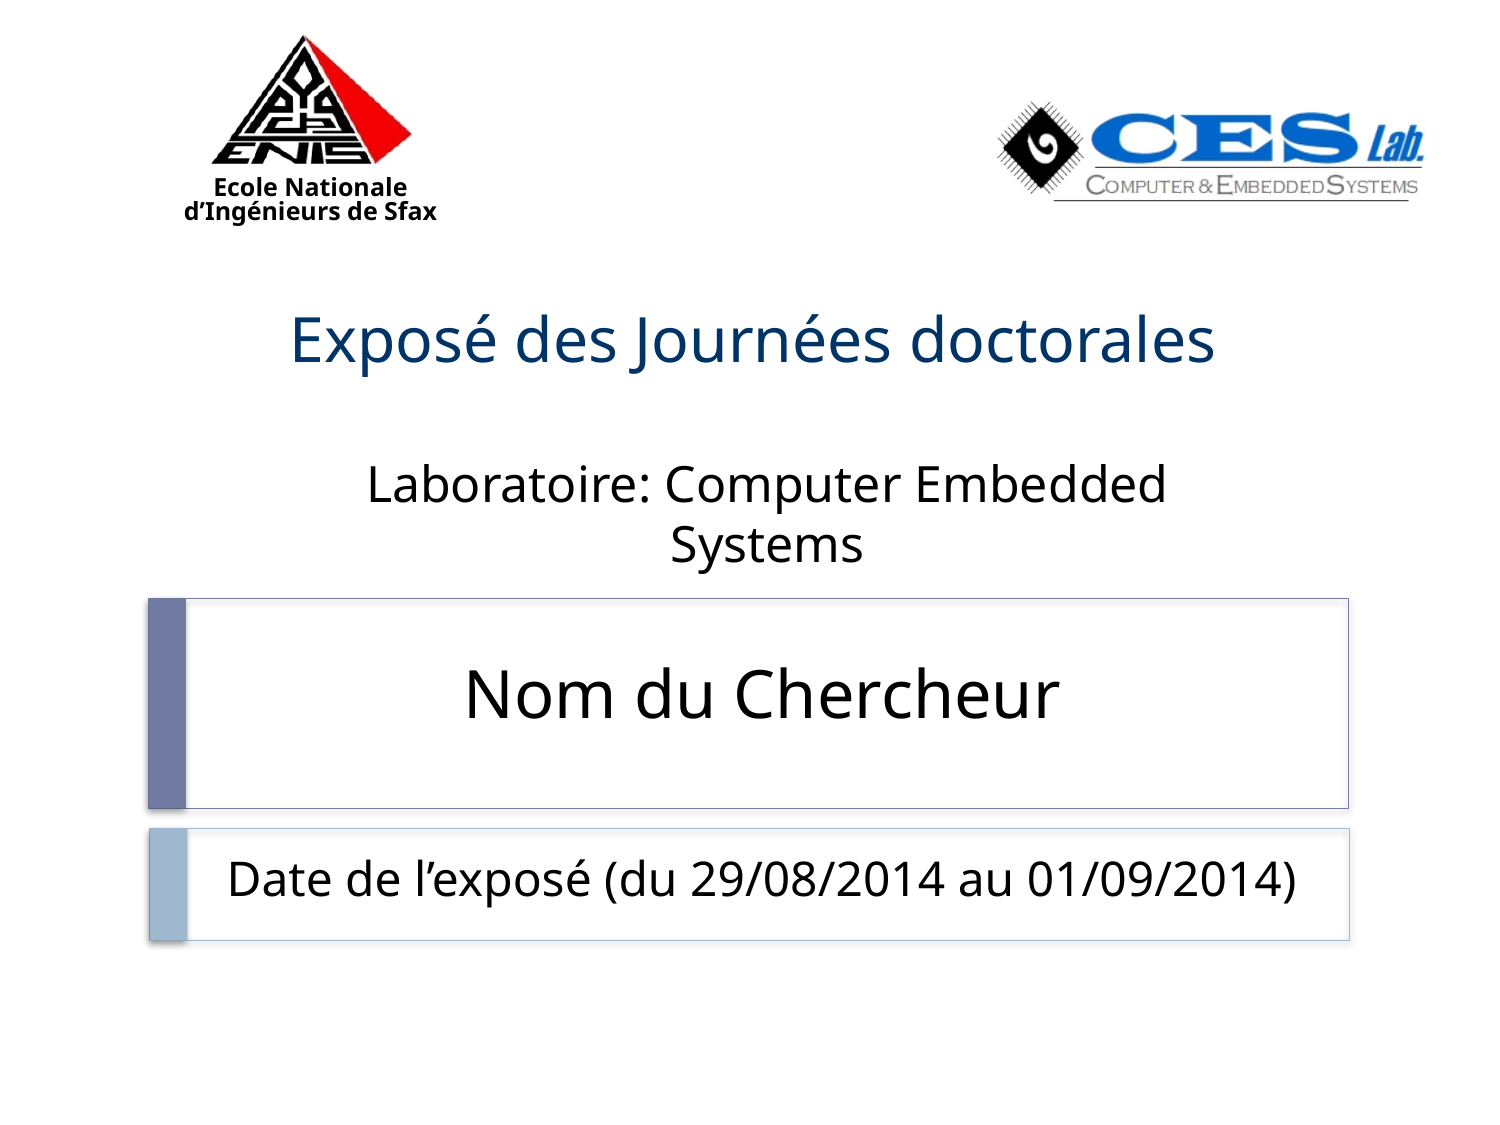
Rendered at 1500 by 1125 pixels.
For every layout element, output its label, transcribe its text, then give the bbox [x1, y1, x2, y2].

subtitle Date de l’exposé (du 29/08/2014 au 01/09/2014) [200, 840, 1325, 929]
text_box Exposé des Journées doctorales [77, 292, 1430, 441]
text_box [152, 34, 469, 259]
picture [995, 93, 1425, 203]
title Nom du Chercheur [200, 644, 1325, 758]
text_box Laboratoire: Computer Embedded Systems [316, 445, 1219, 580]
